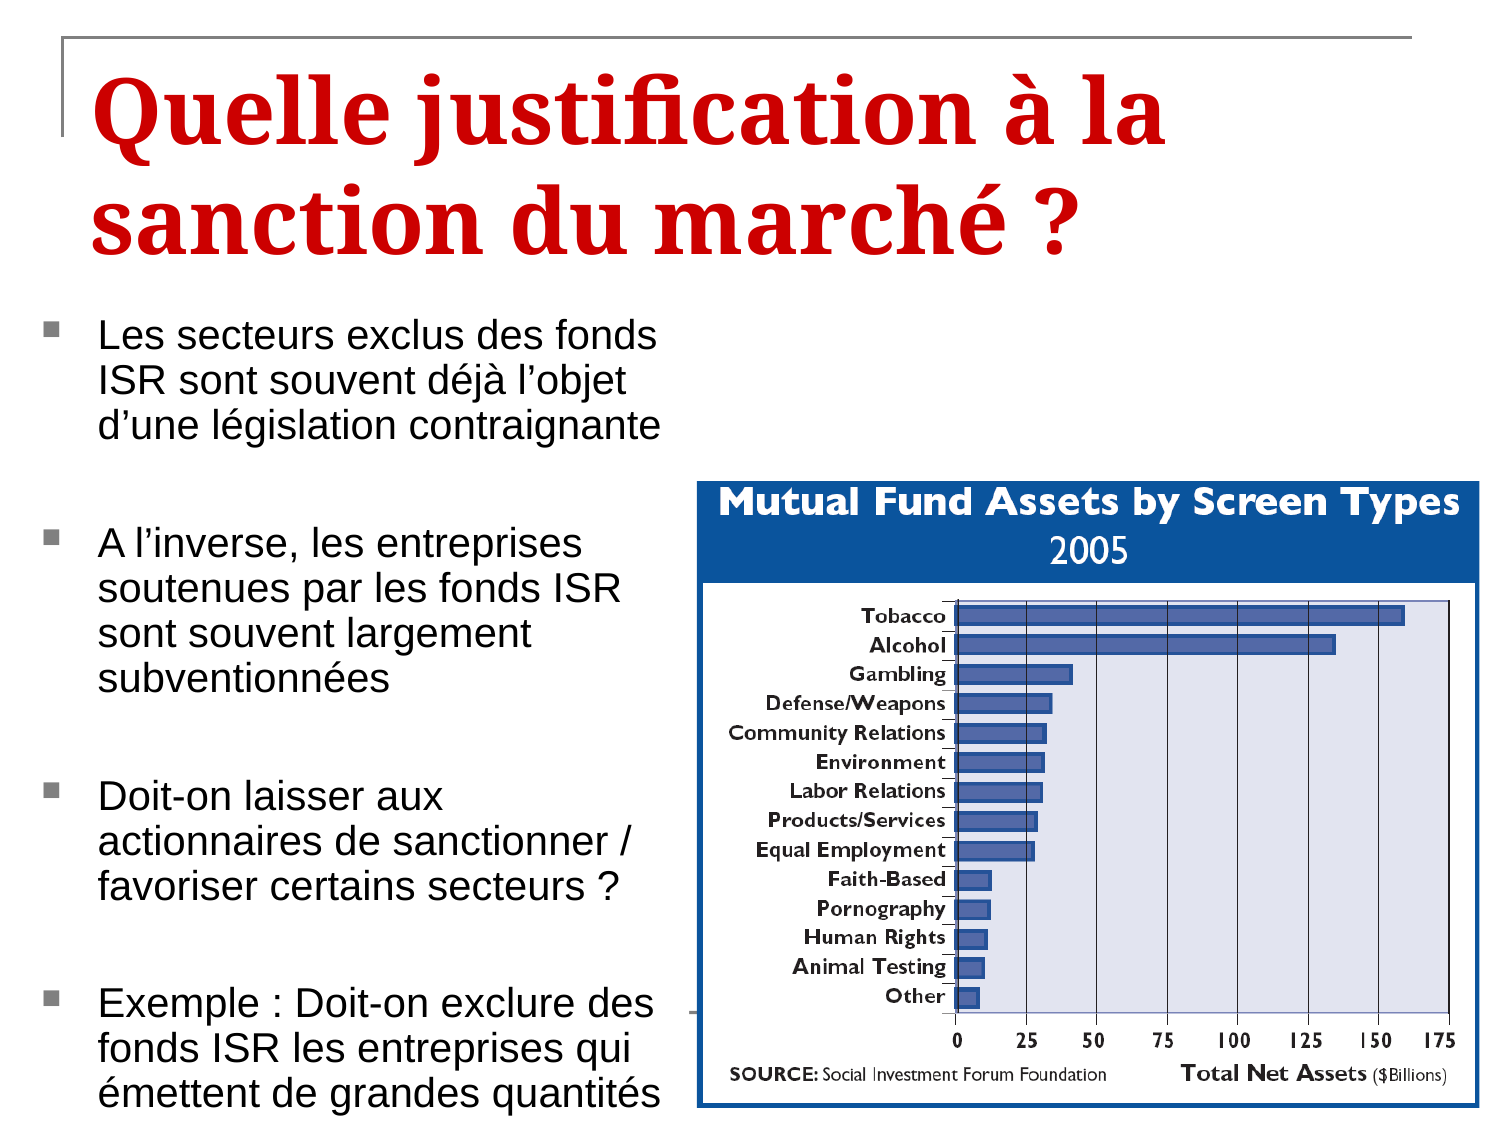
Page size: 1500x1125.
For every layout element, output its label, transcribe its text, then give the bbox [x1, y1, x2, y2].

title Quelle justification à la sanction du marché ? [75, 45, 1425, 233]
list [696, 481, 1480, 1109]
list Les secteurs exclus des fonds ISR sont souvent déjà l’objet d’une législation contraignante A l’inverse, les entreprises soutenues par les fonds ISR sont souvent largement subventionnées Doit-on laisser aux actionnaires de sanctionner / favoriser certains secteurs ? Exemple : Doit-on exclure des fonds ISR les entreprises qui émettent de grandes quantités de CO2 ? [26, 306, 690, 1094]
